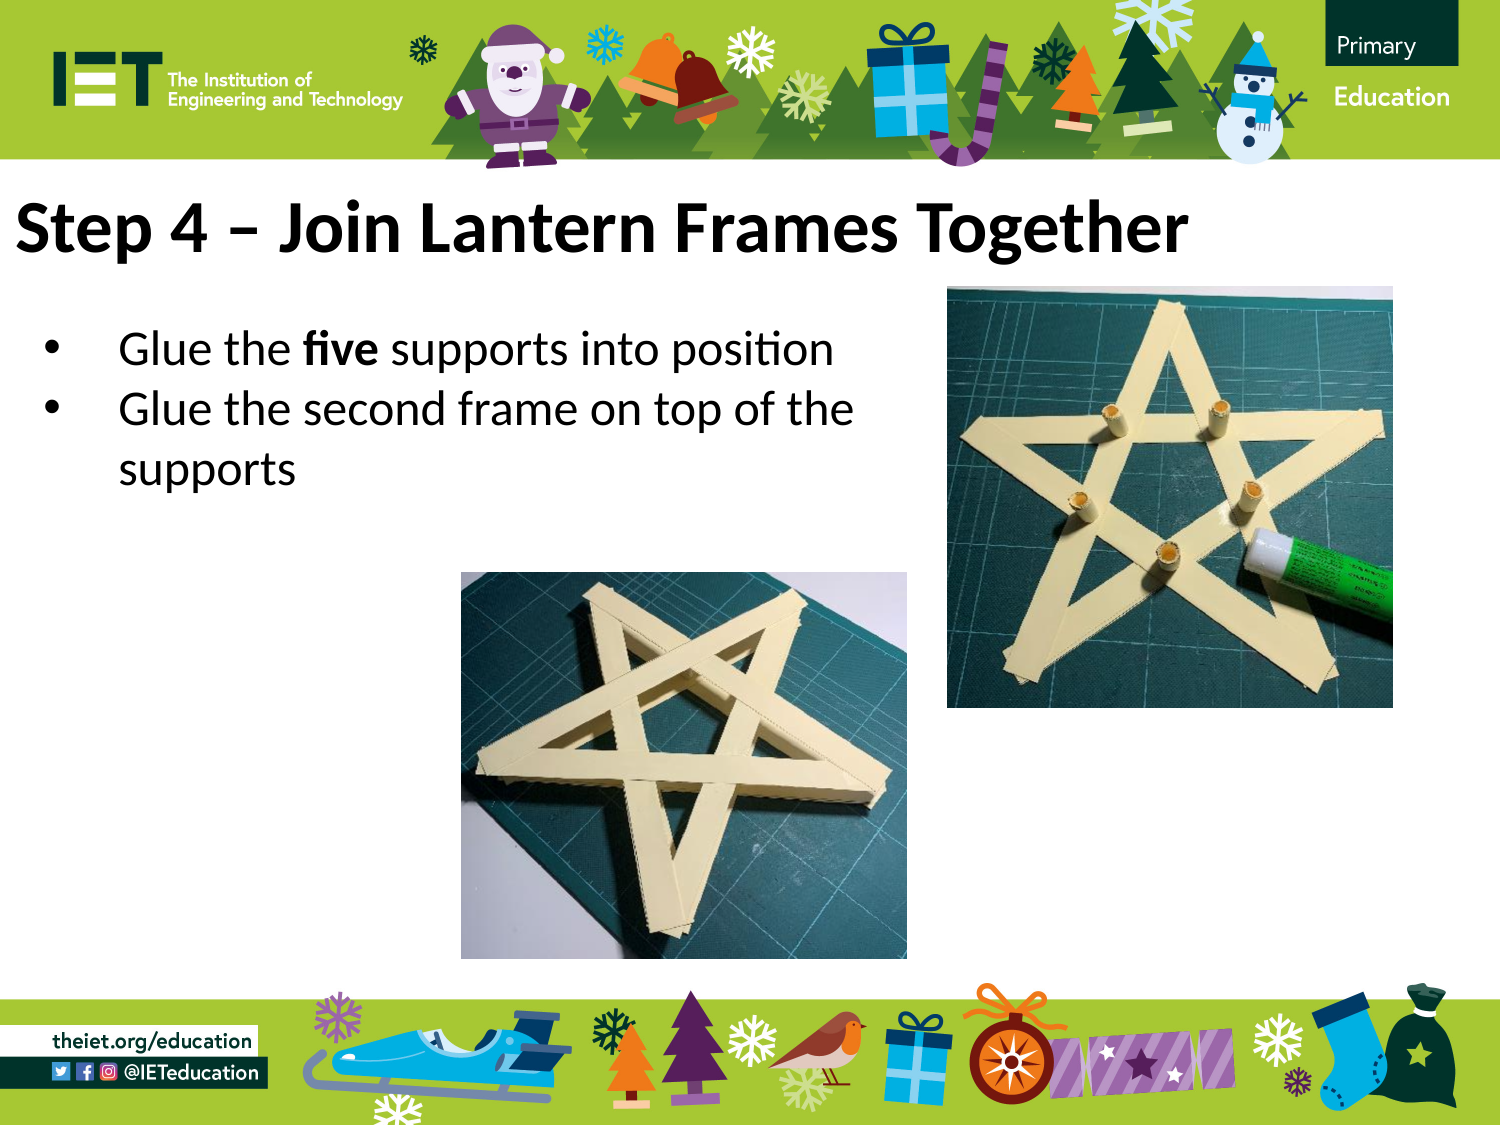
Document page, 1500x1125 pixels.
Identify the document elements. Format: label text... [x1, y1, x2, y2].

picture [0, 0, 1500, 1125]
text_box Step 4 – Join Lantern Frames Together [0, 180, 1309, 287]
text_box Glue the five supports into position Glue the second frame on top of the supports [28, 308, 947, 564]
